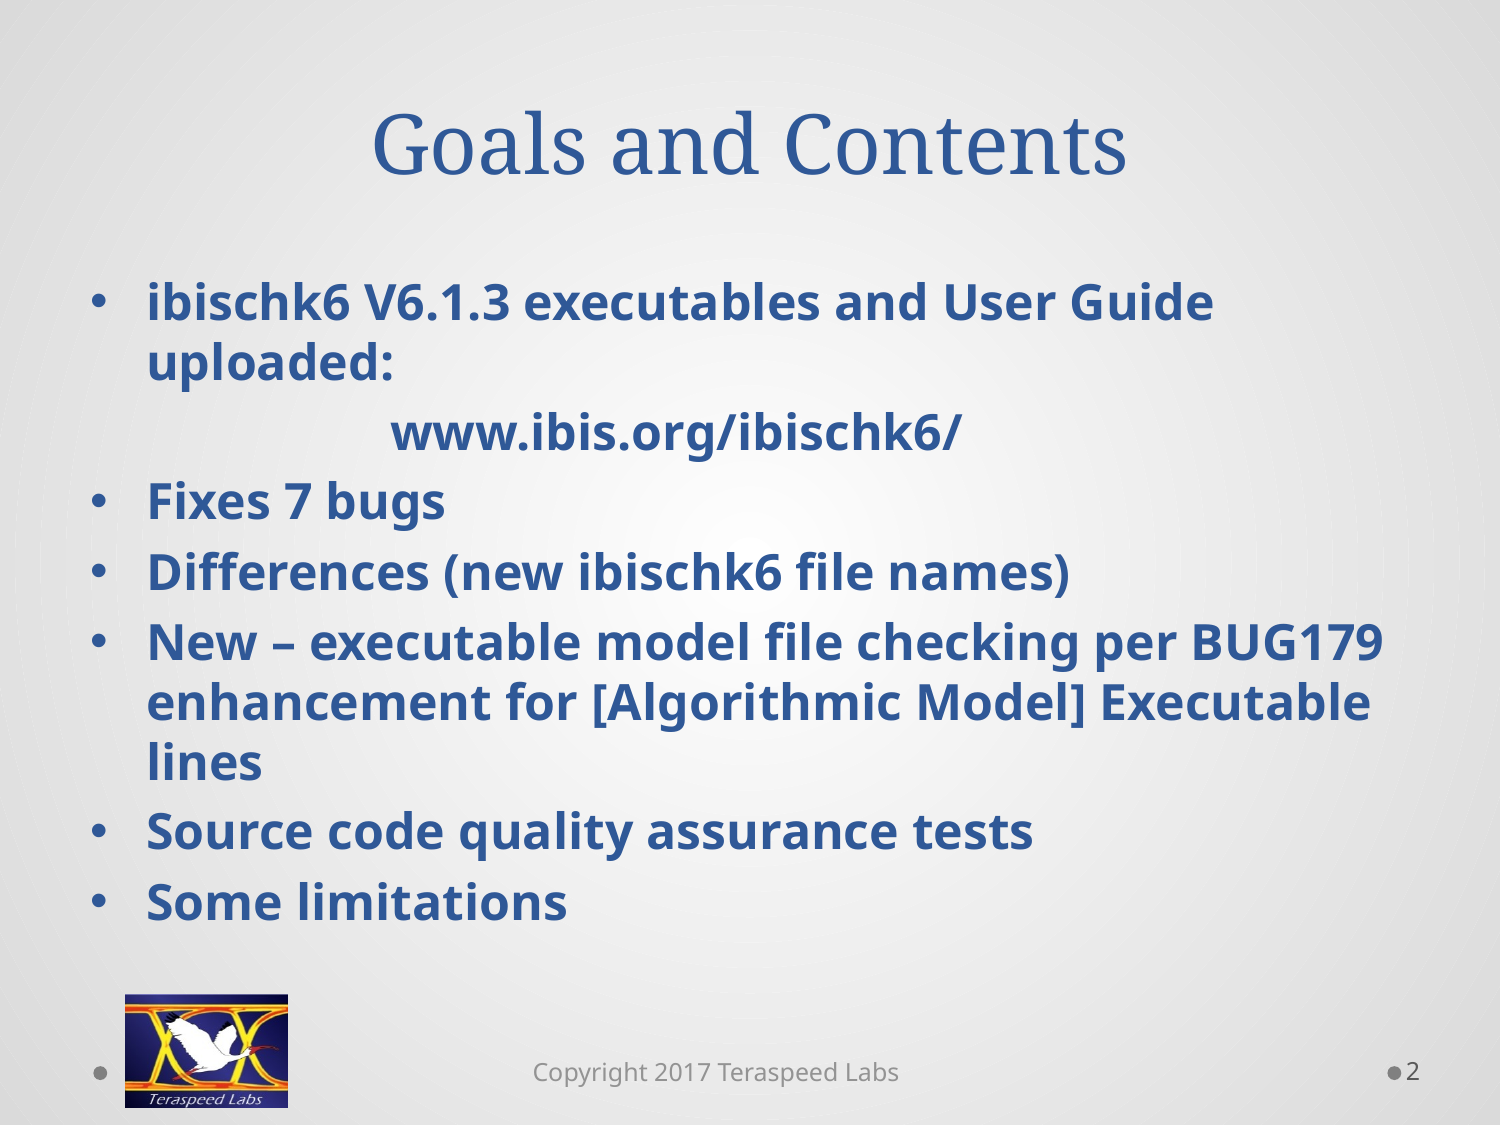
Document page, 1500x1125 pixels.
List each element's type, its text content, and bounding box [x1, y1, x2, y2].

slide_number 2 [1401, 1042, 1494, 1103]
picture [125, 1005, 288, 1108]
list ibischk6 V6.1.3 executables and User Guide uploaded: www.ibis.org/ibischk6/ Fixes 7 bugs Differences (new ibischk6 file names) New – executable model file checking per BUG179 enhancement for [Algorithmic Model] Executable lines Source code quality assurance tests Some limitations [75, 262, 1425, 1005]
footer Copyright 2017 Teraspeed Labs [525, 1043, 993, 1103]
title Goals and Contents [75, 0, 1425, 262]
